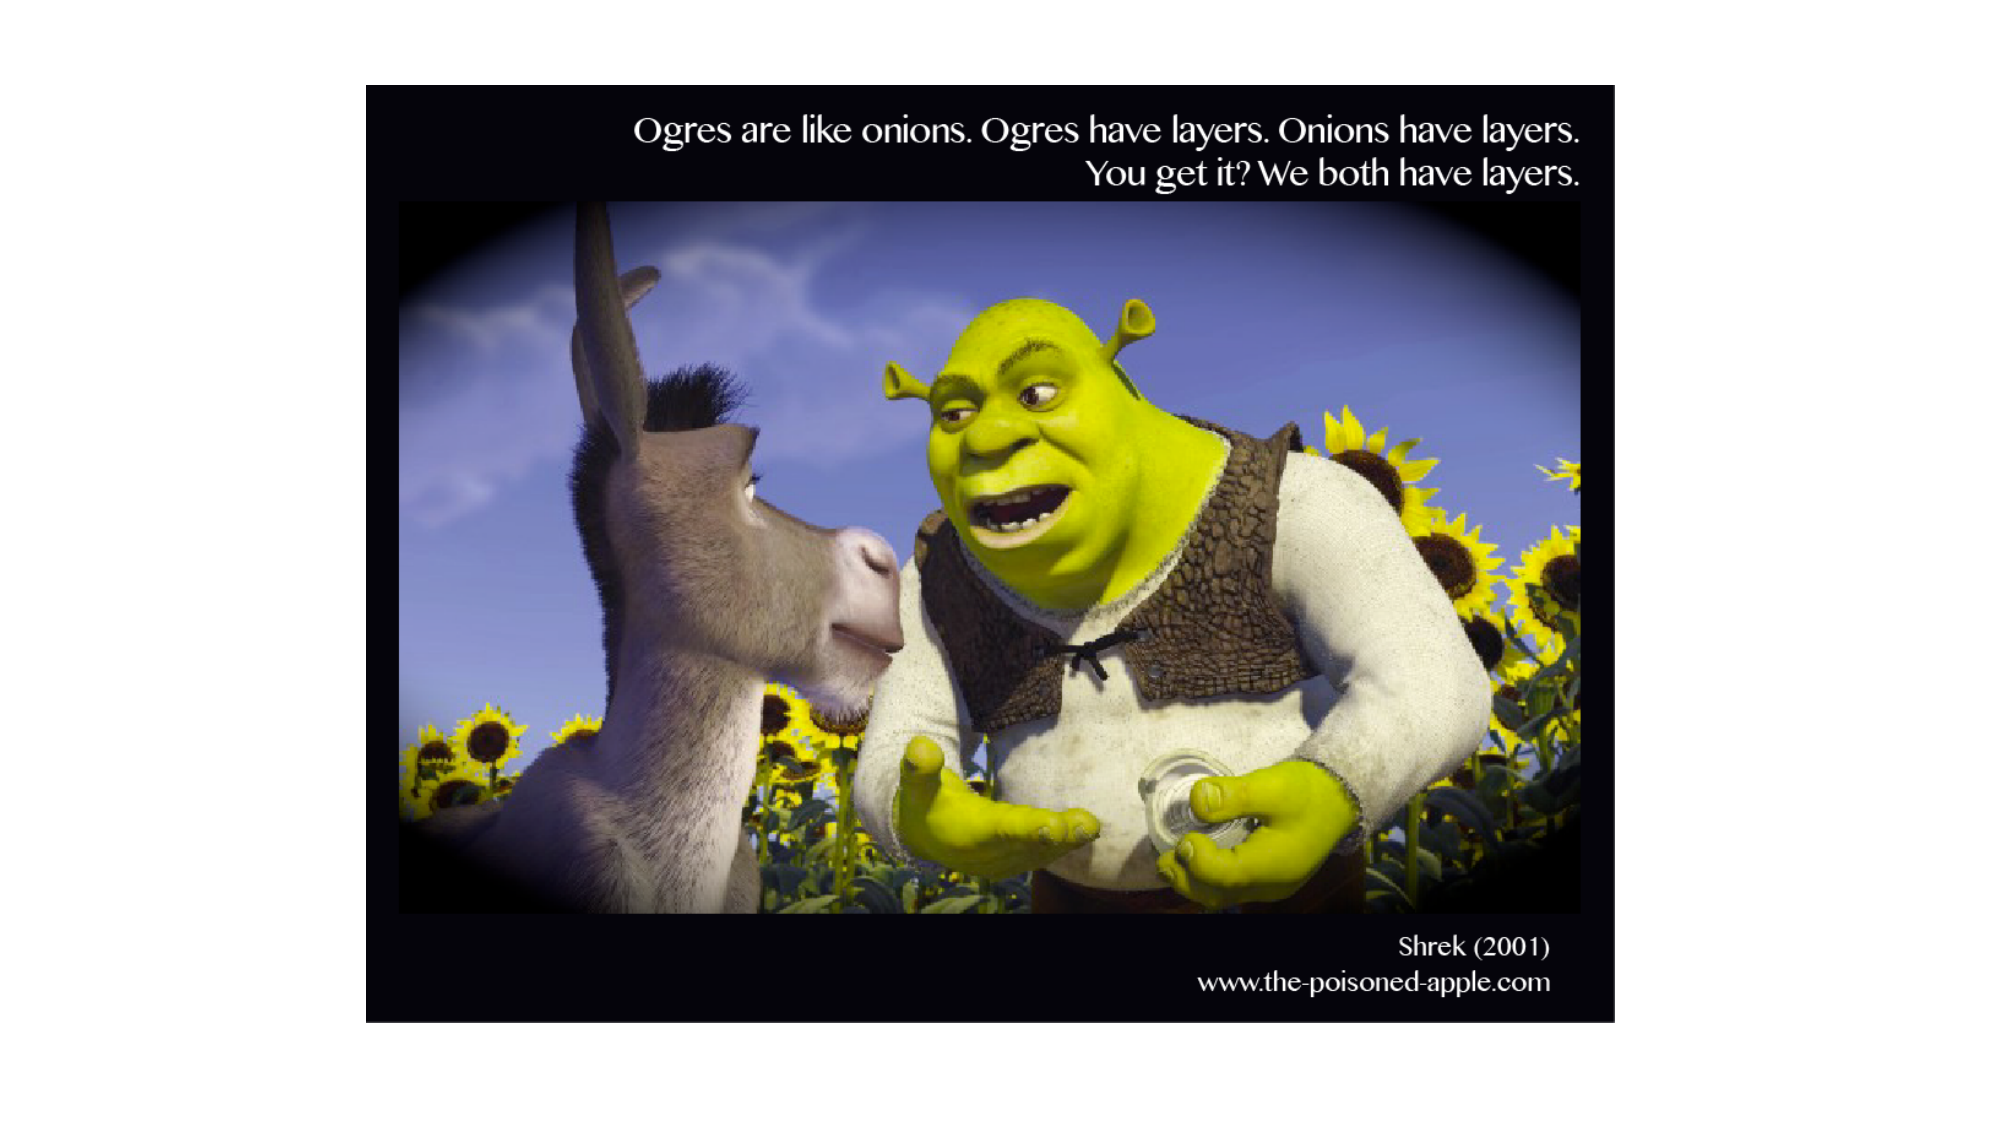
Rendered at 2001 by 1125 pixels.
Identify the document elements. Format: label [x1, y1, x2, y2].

picture [366, 85, 1615, 1023]
